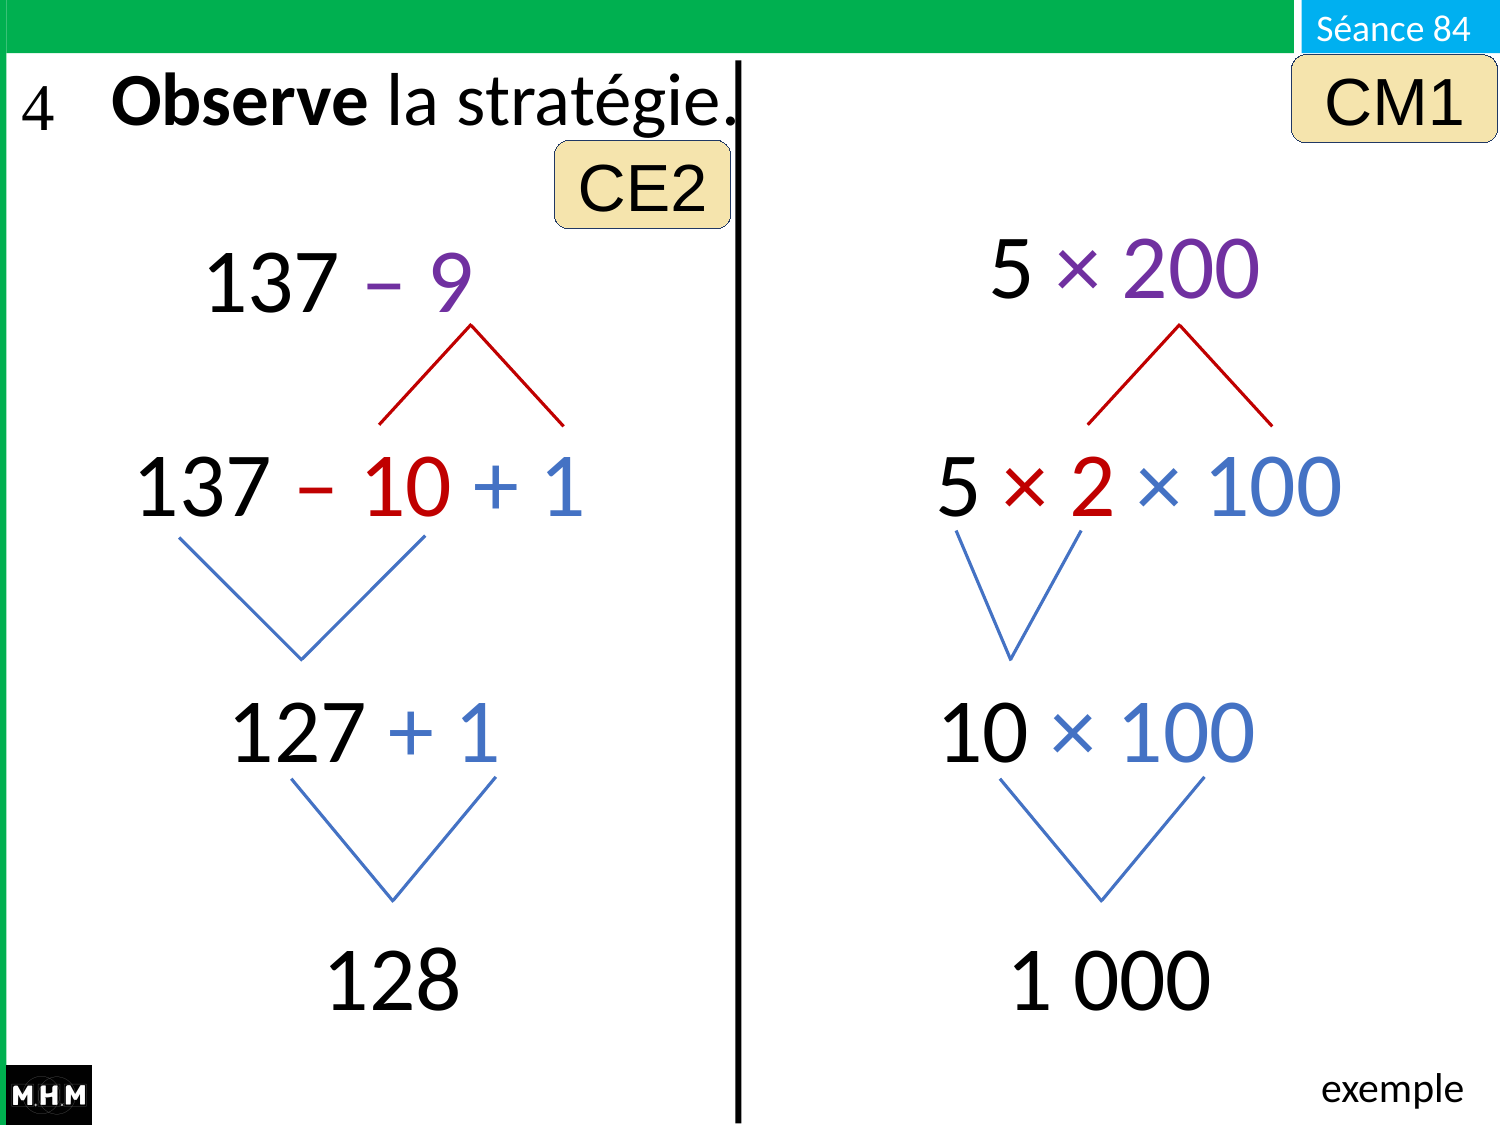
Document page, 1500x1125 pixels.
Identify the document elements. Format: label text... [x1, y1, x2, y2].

title Observe la stratégie. [739, 60, 1391, 149]
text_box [178, 535, 426, 661]
text_box 137 – 9 [186, 213, 658, 338]
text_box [378, 323, 564, 427]
text_box CE2 [554, 140, 731, 229]
list exemple [1293, 1064, 1493, 1125]
text_box 127 + 1 [213, 663, 599, 789]
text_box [955, 530, 1082, 661]
text_box 128 [307, 911, 496, 1037]
title Observe la stratégie. [96, 60, 738, 149]
text_box CM1 [1291, 54, 1498, 143]
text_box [290, 776, 496, 902]
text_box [999, 776, 1205, 902]
text_box 5 × 200 [973, 199, 1445, 325]
text_box 10 × 100 [921, 663, 1308, 789]
picture [6, 1065, 92, 1125]
text_box 5 × 2 × 100 [920, 417, 1389, 543]
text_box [1087, 323, 1273, 427]
text_box 137 – 10 + 1 [118, 417, 639, 543]
text_box 1 000 [991, 911, 1265, 1037]
